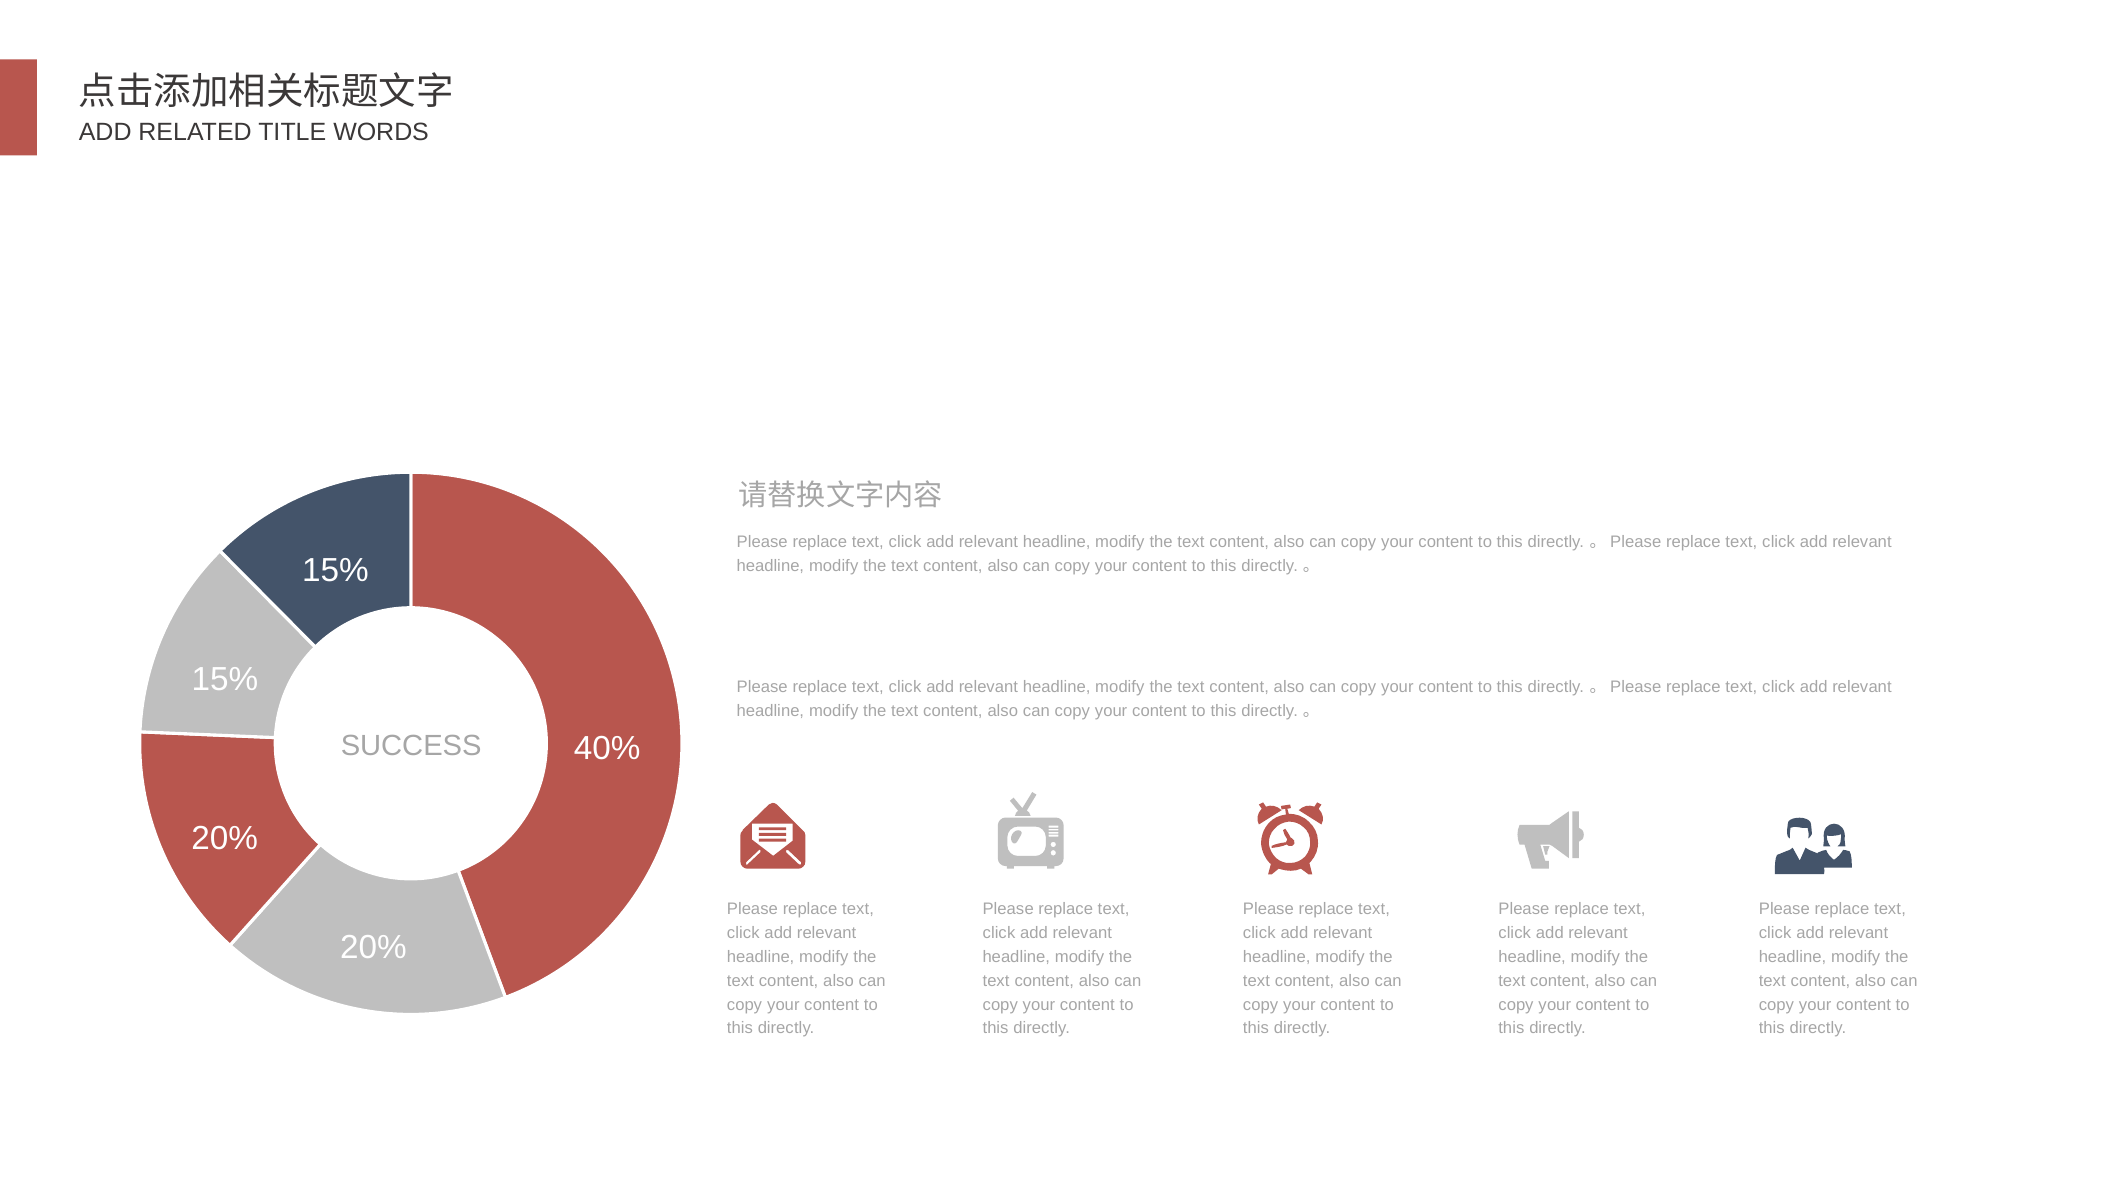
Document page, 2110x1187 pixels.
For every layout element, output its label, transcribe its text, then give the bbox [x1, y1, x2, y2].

text_box [1298, 802, 1323, 825]
text_box 点击添加相关标题文字 [62, 59, 470, 121]
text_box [79, 460, 743, 1026]
text_box Please replace text, click add relevant headline, modify the text content, also can copy your content to this directly. [967, 886, 1167, 1045]
text_box Please replace text, click add relevant headline, modify the text content, also can copy your content to this directly. [1744, 886, 1943, 1045]
text_box [1517, 811, 1569, 869]
text_box Please replace text, click add relevant headline, modify the text content, also can copy your content to this directly. [1483, 886, 1683, 1045]
text_box 请替换文字内容 [743, 462, 965, 519]
text_box Please replace text, click add relevant headline, modify the text content, also can copy your content to this directly. [1228, 886, 1427, 1045]
text_box [1257, 802, 1319, 875]
text_box [1572, 811, 1584, 859]
text_box [1823, 823, 1846, 847]
text_box Please replace text, click add relevant headline, modify the text content, also can copy your content to this directly. [712, 886, 911, 1045]
text_box [997, 817, 1064, 869]
text_box Please replace text, click add relevant headline, modify the text content, also can copy your content to this directly.。Please replace text, click add relevant headline, modify the text content, also can copy your content to this directly.。 [743, 519, 1927, 583]
text_box [1009, 792, 1037, 816]
text_box [743, 802, 806, 869]
text_box Please replace text, click add relevant headline, modify the text content, also can copy your content to this directly.。Please replace text, click add relevant headline, modify the text content, also can copy your content to this directly.。 [743, 664, 1927, 728]
text_box ADD RELATED TITLE WORDS [62, 107, 446, 154]
text_box [1774, 847, 1852, 875]
text_box [1787, 817, 1812, 839]
